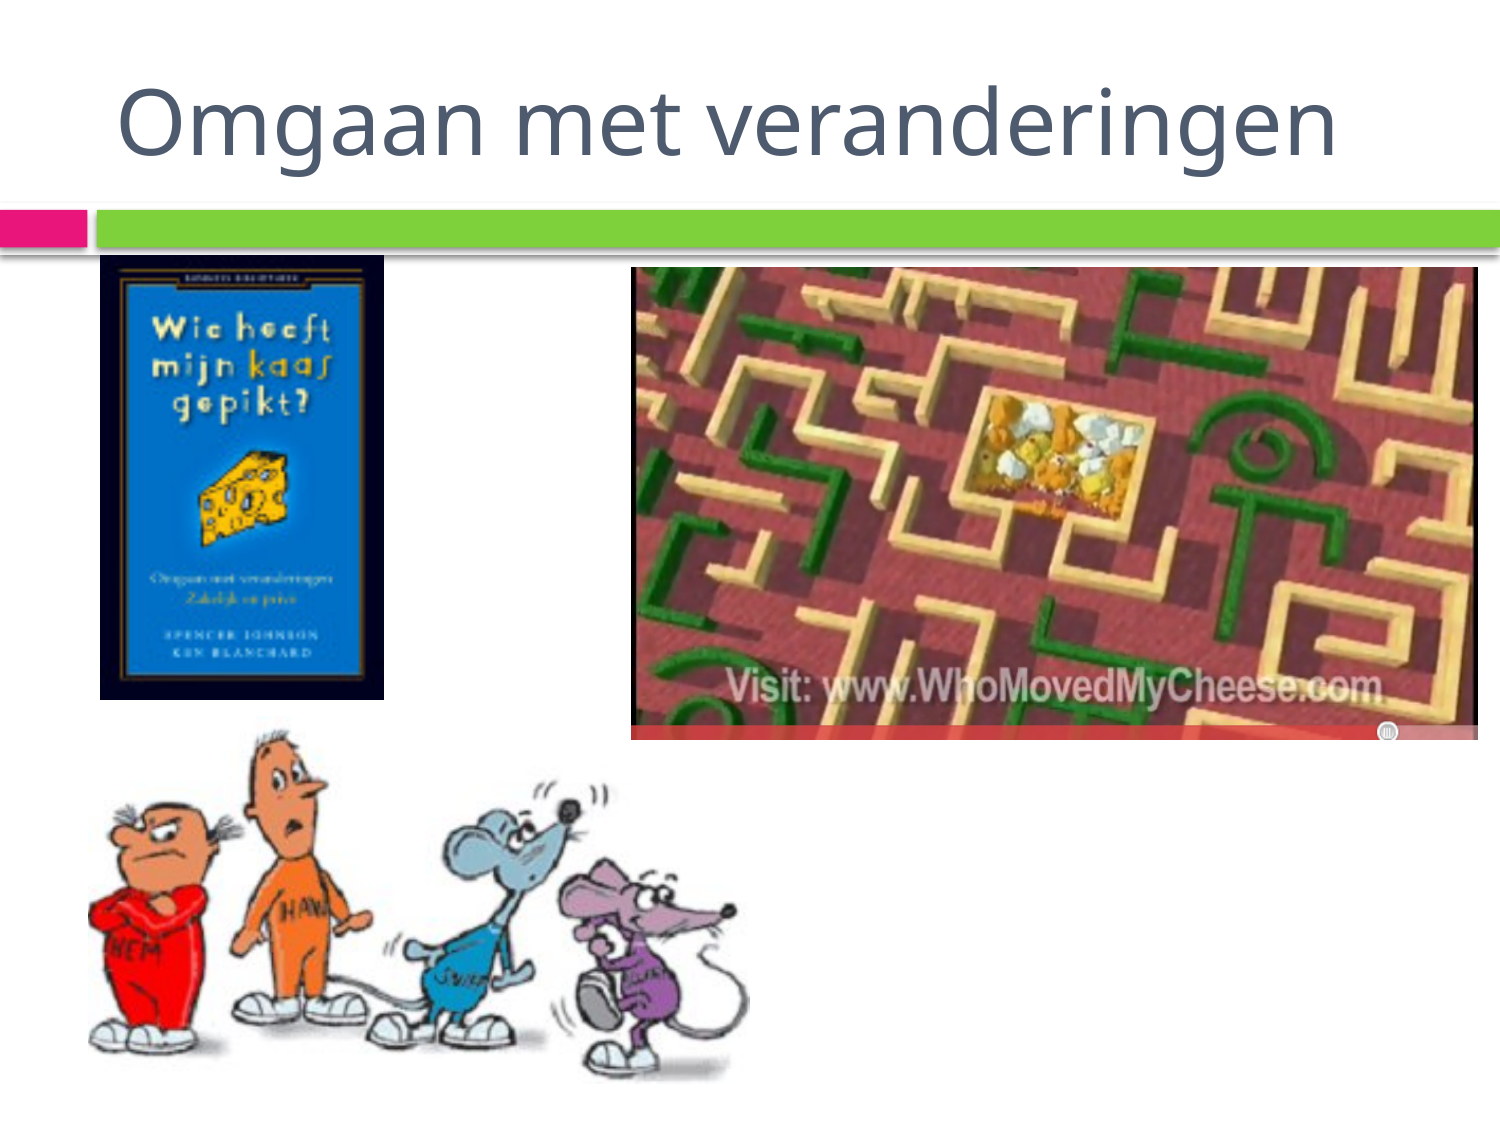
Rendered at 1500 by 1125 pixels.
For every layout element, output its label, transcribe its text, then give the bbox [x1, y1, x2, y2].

picture [99, 255, 385, 701]
title Omgaan met veranderingen [100, 37, 1438, 200]
picture [88, 266, 1478, 1085]
